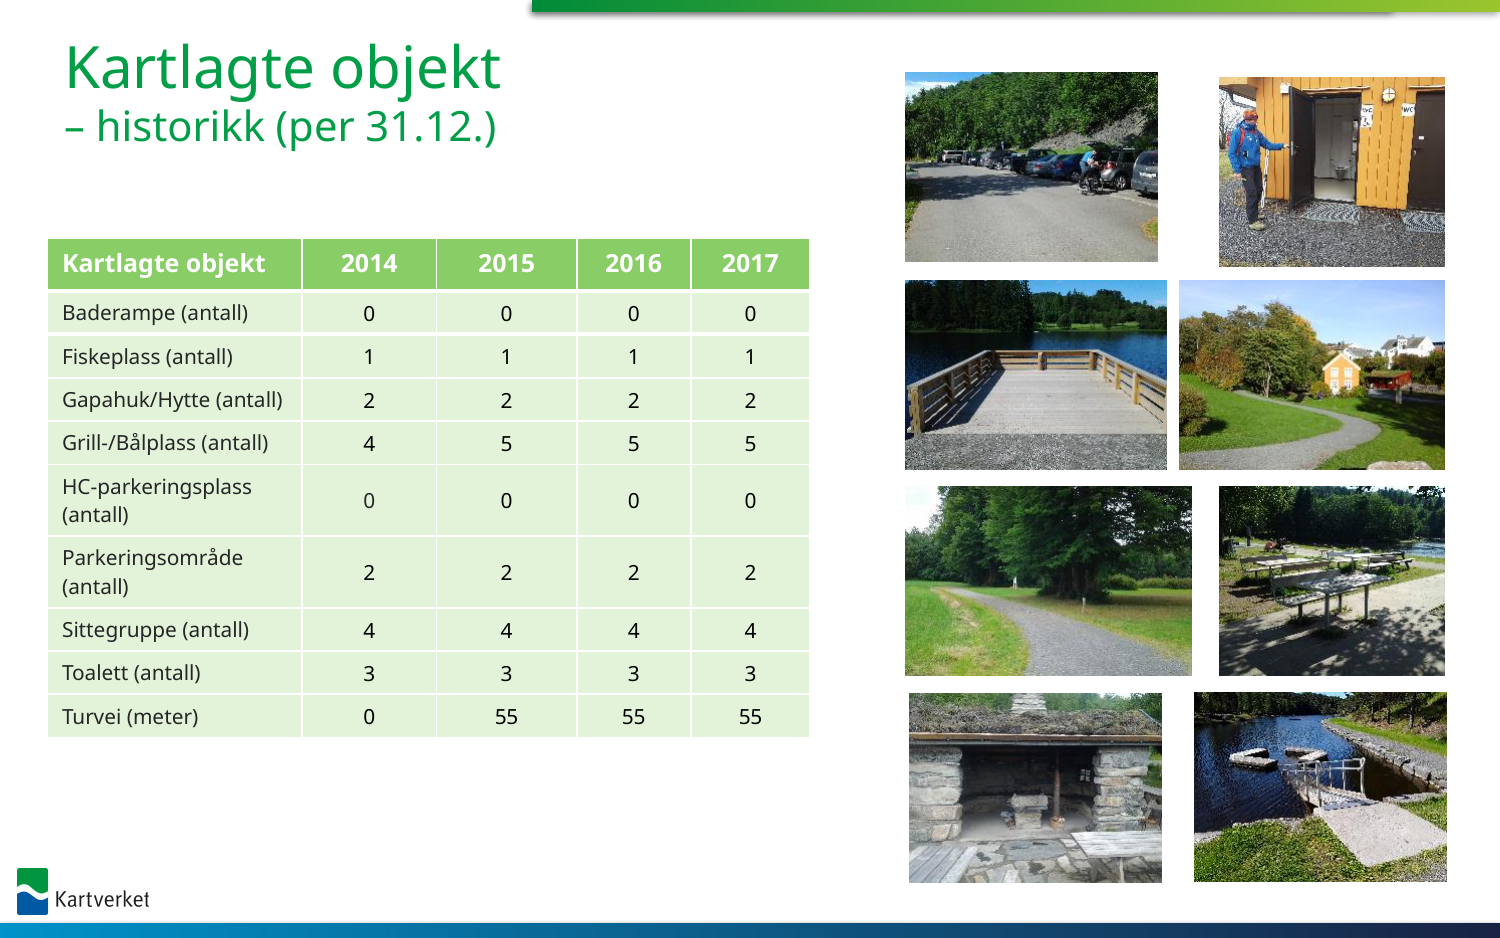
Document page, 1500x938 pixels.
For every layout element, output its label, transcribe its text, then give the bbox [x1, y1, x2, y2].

table_header 2016 [578, 239, 690, 289]
picture [1219, 486, 1445, 676]
table_cell 0 [303, 465, 436, 535]
table_cell 2 [578, 379, 690, 420]
table_cell 0 [303, 293, 436, 332]
table_cell 2 [692, 379, 809, 420]
table_cell 4 [437, 609, 576, 650]
picture [1194, 692, 1448, 882]
table_header 2017 [692, 239, 809, 289]
table_cell 4 [303, 609, 436, 650]
table_header 2015 [437, 239, 576, 289]
table_cell 2 [692, 537, 809, 607]
table_cell 55 [437, 695, 576, 737]
table_cell Turvei (meter) [48, 695, 301, 737]
table_cell 0 [437, 465, 576, 535]
table_cell 3 [303, 652, 436, 693]
table_cell 3 [437, 652, 576, 693]
table_cell 4 [692, 609, 809, 650]
table_cell 2 [303, 537, 436, 607]
table_cell 2 [303, 379, 436, 420]
table_cell Baderampe (antall) [48, 293, 301, 332]
table_cell 3 [692, 652, 809, 693]
picture [905, 72, 1158, 262]
table_cell 1 [303, 336, 436, 377]
table_cell Gapahuk/Hytte (antall) [48, 379, 301, 420]
table_cell 5 [692, 422, 809, 464]
table_cell Sittegruppe (antall) [48, 609, 301, 650]
table_header 2014 [303, 239, 436, 289]
table_cell Fiskeplass (antall) [48, 336, 301, 377]
table_cell 55 [692, 695, 809, 737]
table_cell 2 [578, 537, 690, 607]
table_cell 1 [578, 336, 690, 377]
table_cell Parkeringsområde (antall) [48, 537, 301, 607]
table_cell 0 [578, 293, 690, 332]
picture [1179, 280, 1445, 470]
table_cell Grill-/Bålplass (antall) [48, 422, 301, 464]
table_cell 2 [437, 379, 576, 420]
table_cell 5 [437, 422, 576, 464]
table_cell HC-parkeringsplass (antall) [48, 465, 301, 535]
table_cell 1 [437, 336, 576, 377]
table_cell 5 [578, 422, 690, 464]
table_header Kartlagte objekt [48, 239, 301, 289]
table_cell 0 [692, 293, 809, 332]
table_cell 2 [437, 537, 576, 607]
table_cell 1 [692, 336, 809, 377]
table_cell 0 [578, 465, 690, 535]
picture [905, 280, 1167, 470]
table_cell 4 [578, 609, 690, 650]
table_cell Toalett (antall) [48, 652, 301, 693]
table_cell 0 [692, 465, 809, 535]
table_cell 0 [303, 695, 436, 737]
table_cell 3 [578, 652, 690, 693]
text_box Kartlagte objekt – historikk (per 31.12.) [49, 14, 1431, 158]
table_cell 4 [303, 422, 436, 464]
table_cell 0 [437, 293, 576, 332]
picture [905, 486, 1193, 676]
picture [1219, 77, 1445, 267]
table_cell 55 [578, 695, 690, 737]
picture [909, 693, 1163, 884]
